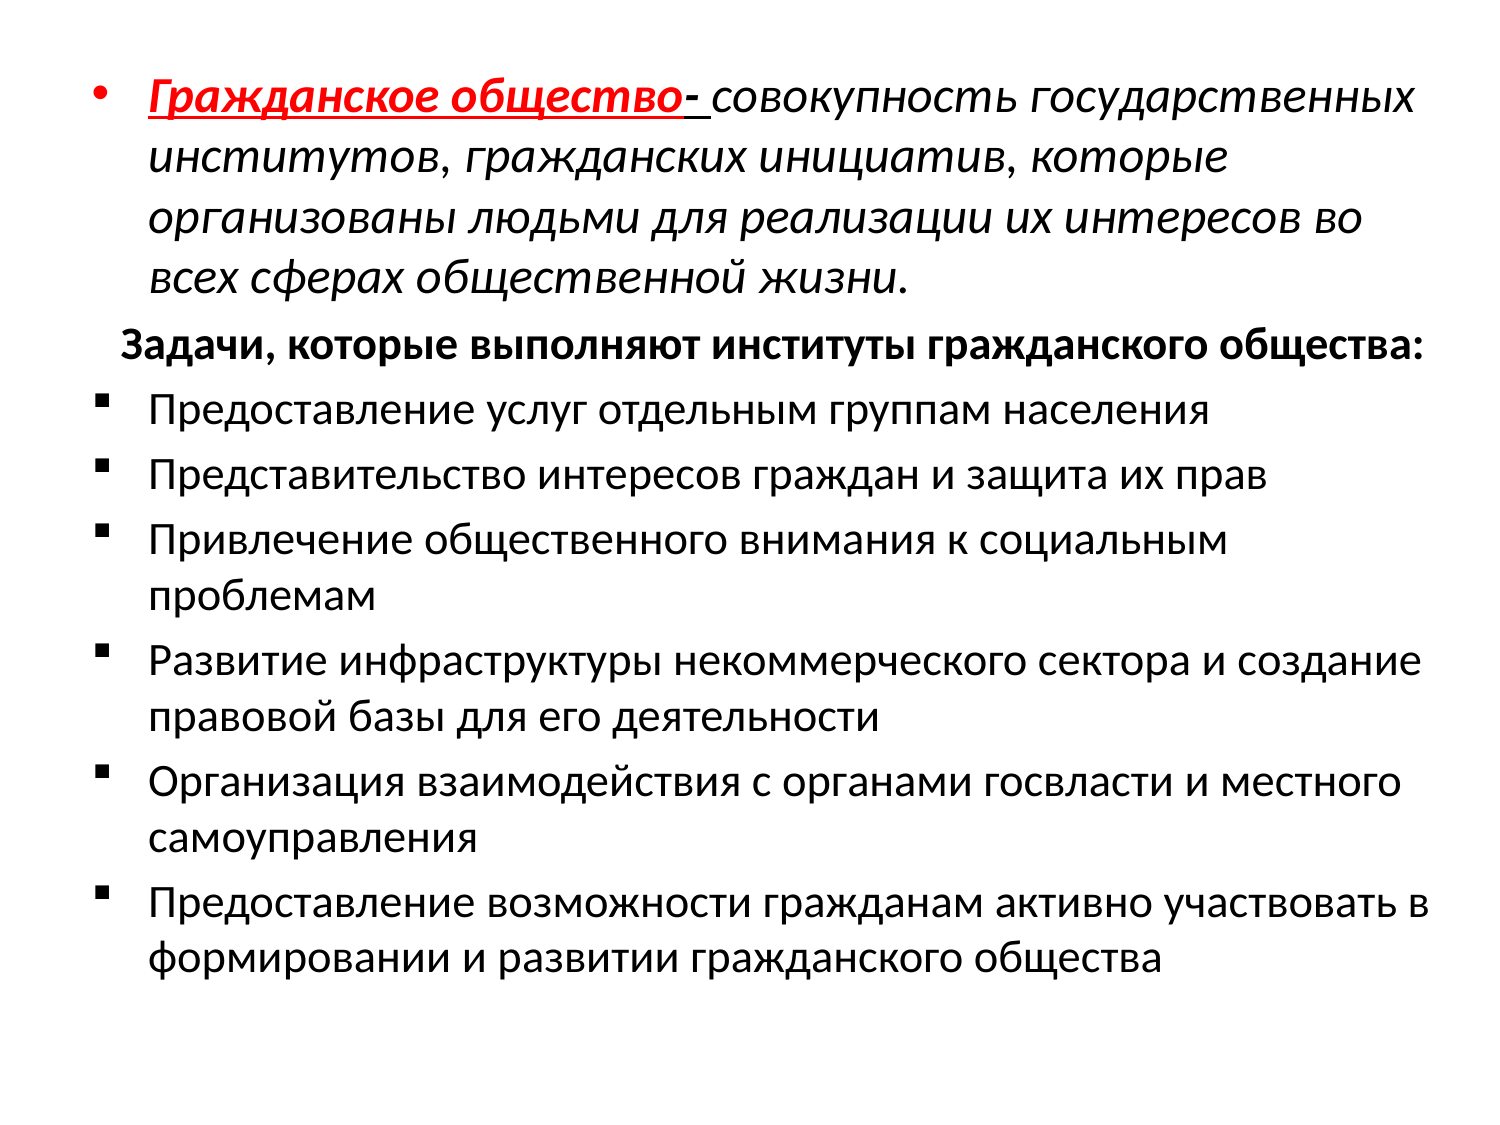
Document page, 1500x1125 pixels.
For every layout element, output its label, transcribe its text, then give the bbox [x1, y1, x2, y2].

list Гражданское общество- совокупность государственных институтов, гражданских инициатив, которые организованы людьми для реализации их интересов во всех сферах общественной жизни. Задачи, которые выполняют институты гражданского общества: Предоставление услуг отдельным группам населения Представительство интересов граждан и защита их прав Привлечение общественного внимания к социальным проблемам Развитие инфраструктуры некоммерческого сектора и создание правовой базы для его деятельности Организация взаимодействия с органами госвласти и местного самоуправления Предоставление возможности гражданам активно участвовать в формировании и развитии гражданского общества [76, 54, 1459, 1094]
